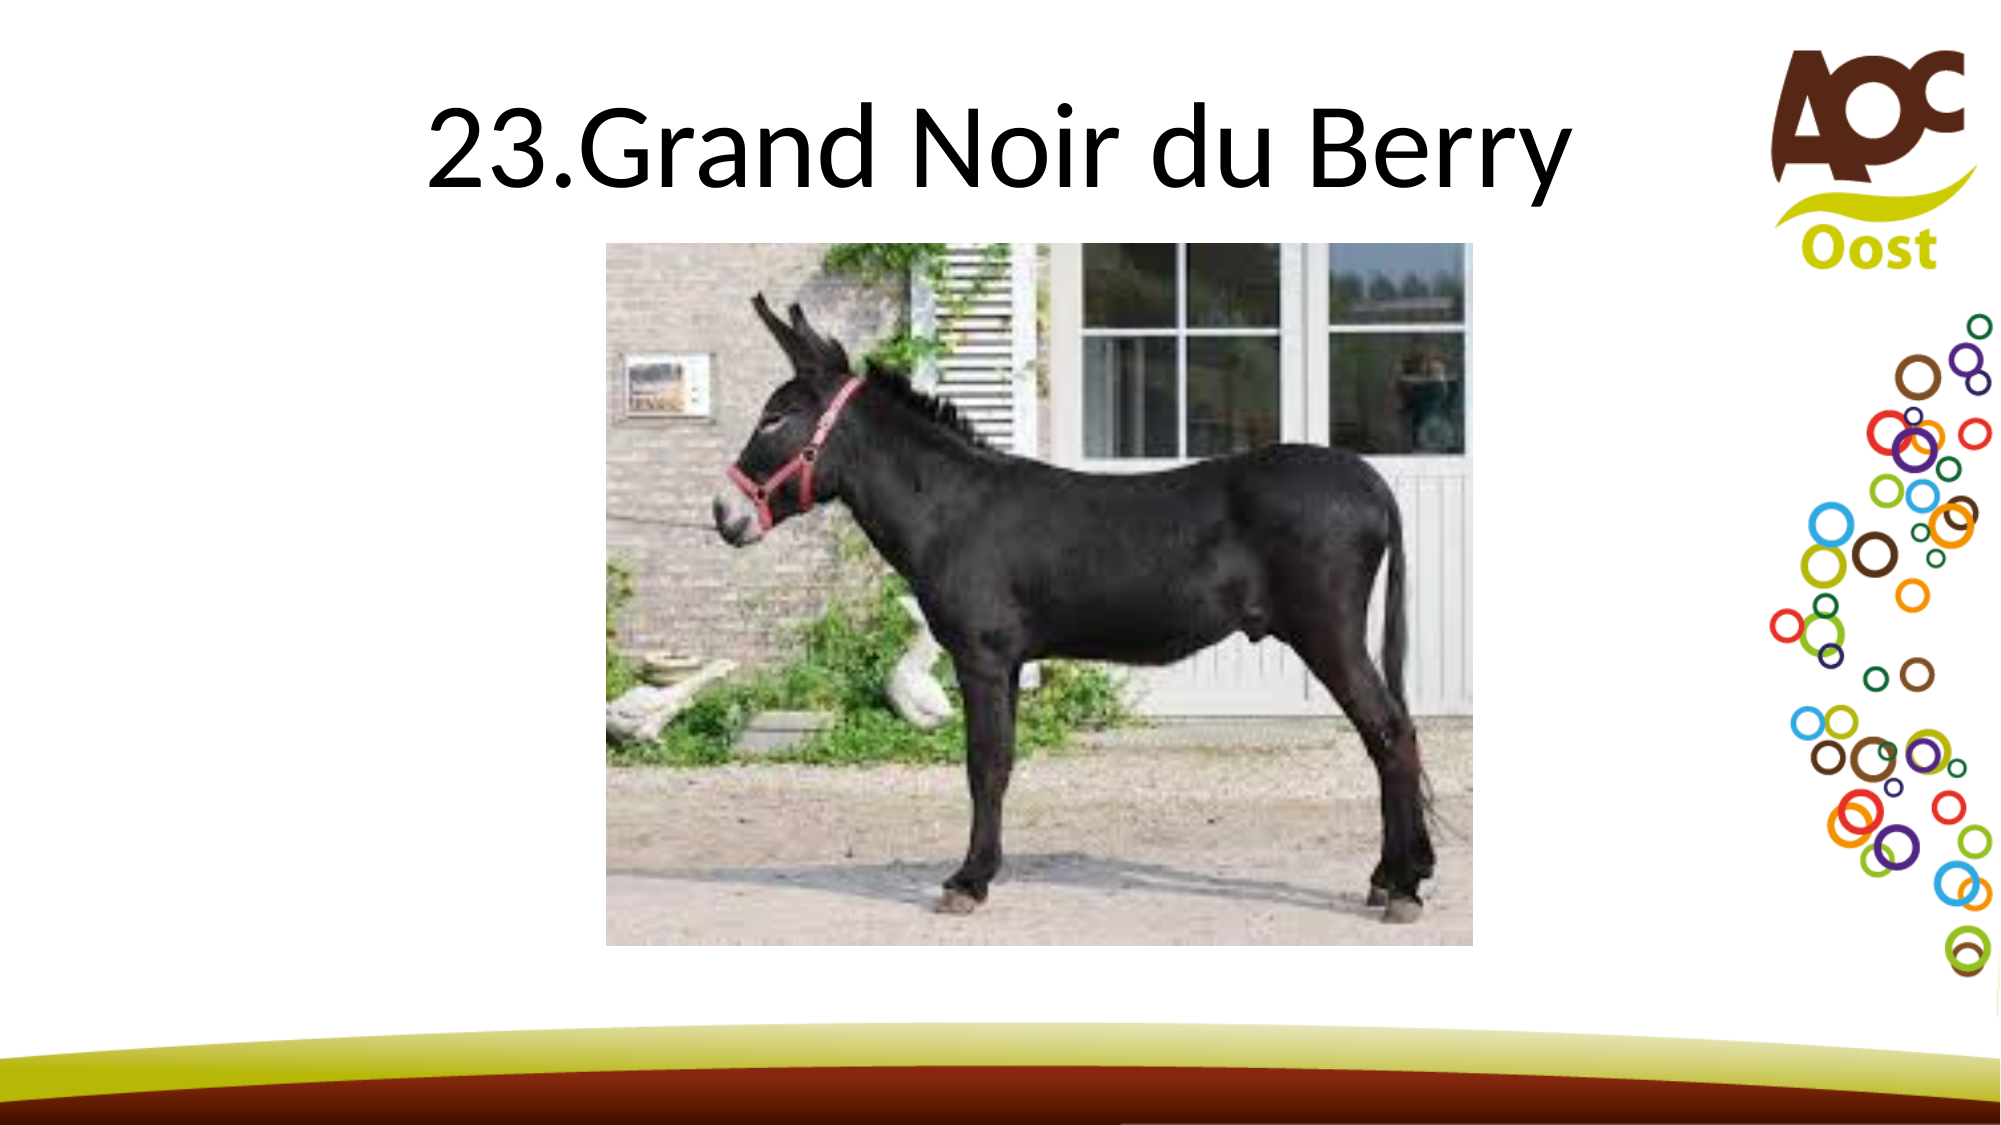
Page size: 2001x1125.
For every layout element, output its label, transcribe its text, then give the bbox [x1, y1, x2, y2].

picture [0, 0, 2001, 1125]
title 23.Grand Noir du Berry [99, 45, 1900, 233]
